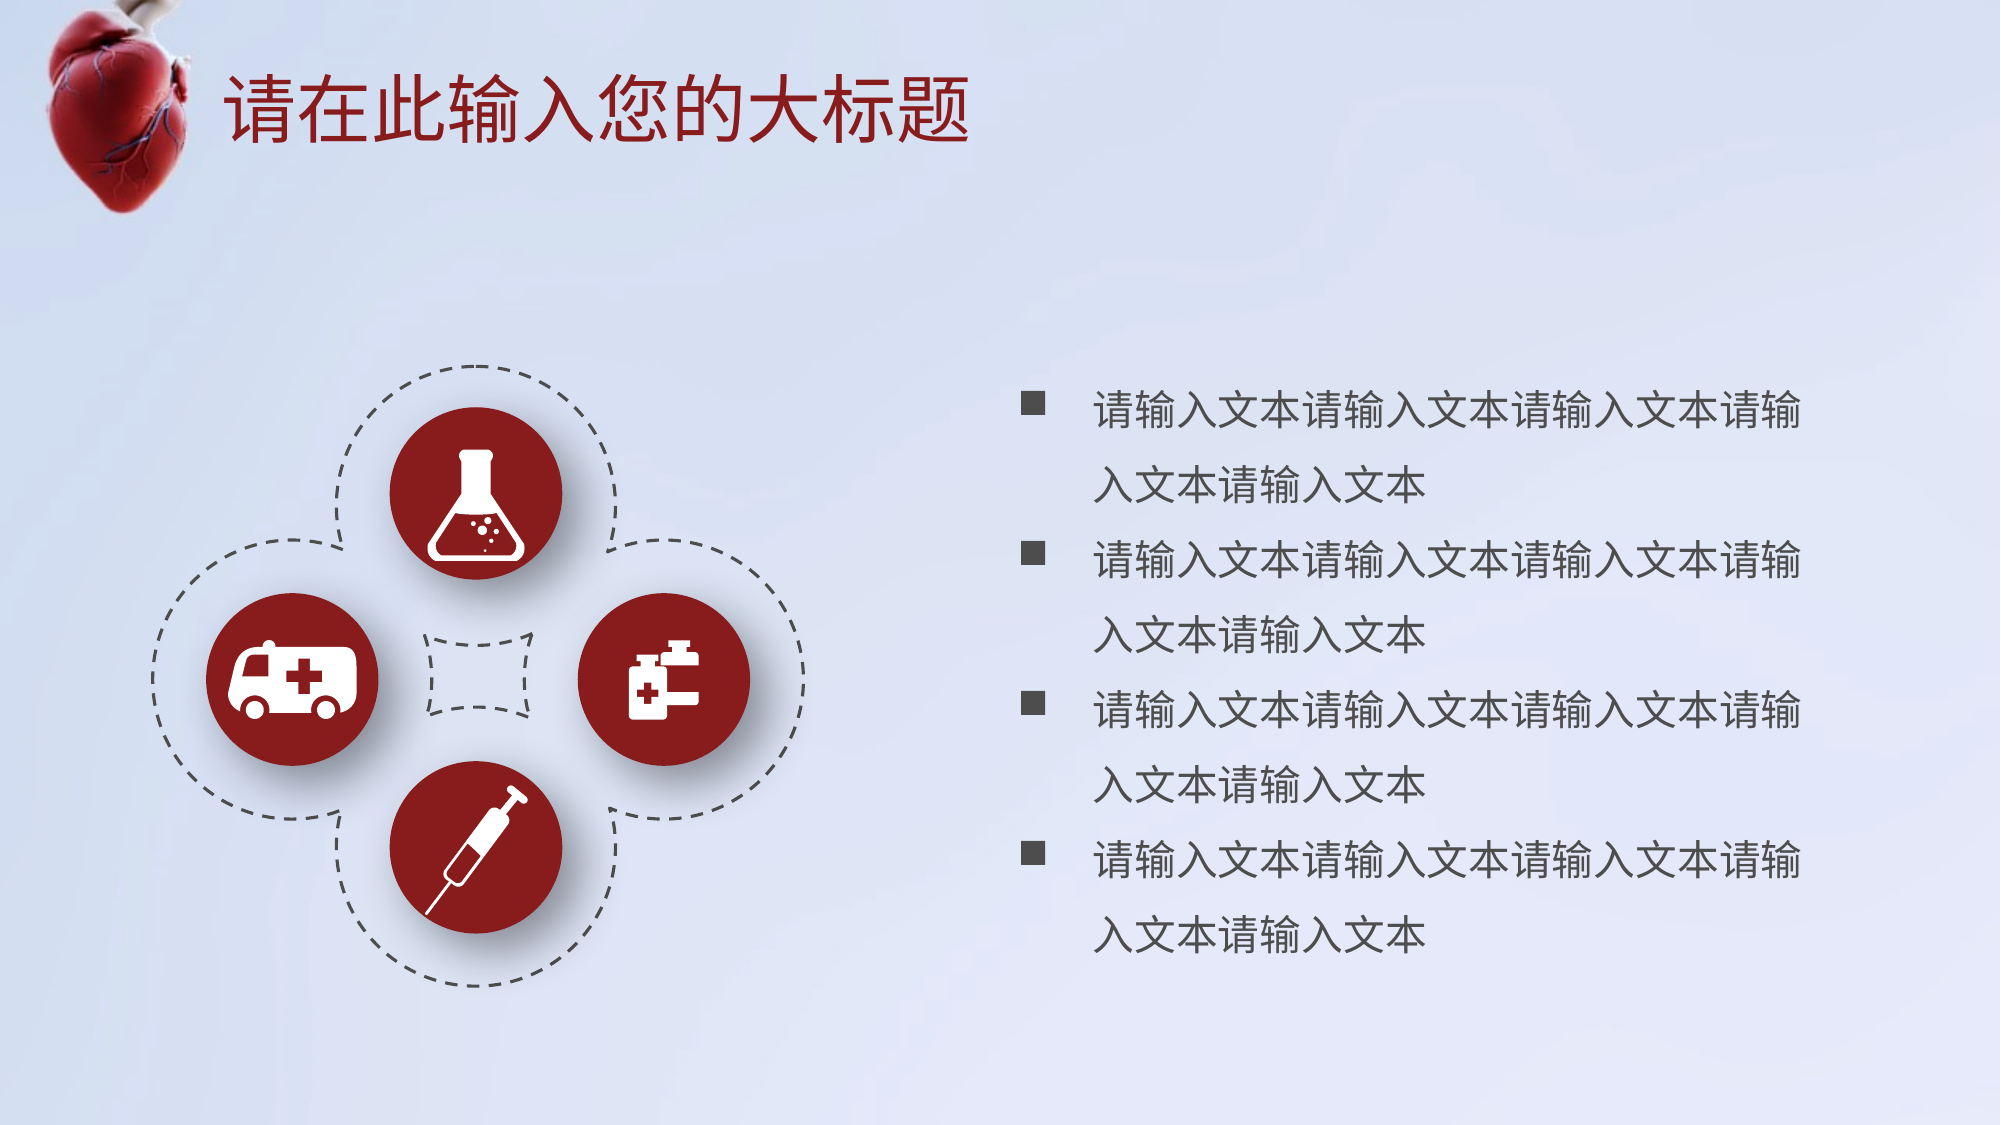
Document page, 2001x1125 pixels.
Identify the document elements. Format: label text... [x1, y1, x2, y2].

text_box [577, 593, 751, 766]
text_box [152, 366, 804, 886]
text_box 请输入文本请输入文本请输入文本请输入文本请输入文本 请输入文本请输入文本请输入文本请输入文本请输入文本 请输入文本请输入文本请输入文本请输入文本请输入文本 请输入文本请输入文本请输入文本请输入文本请输入文本 [1002, 277, 1835, 1041]
text_box [425, 785, 528, 915]
text_box [389, 407, 563, 580]
text_box [245, 701, 264, 719]
picture [0, 0, 2000, 1125]
text_box [336, 786, 501, 987]
title 请在此输入您的大标题 [206, 44, 1876, 184]
text_box [427, 449, 525, 561]
text_box [628, 640, 699, 720]
text_box [389, 761, 563, 934]
text_box [228, 640, 357, 713]
text_box [317, 701, 335, 719]
text_box [206, 593, 379, 766]
